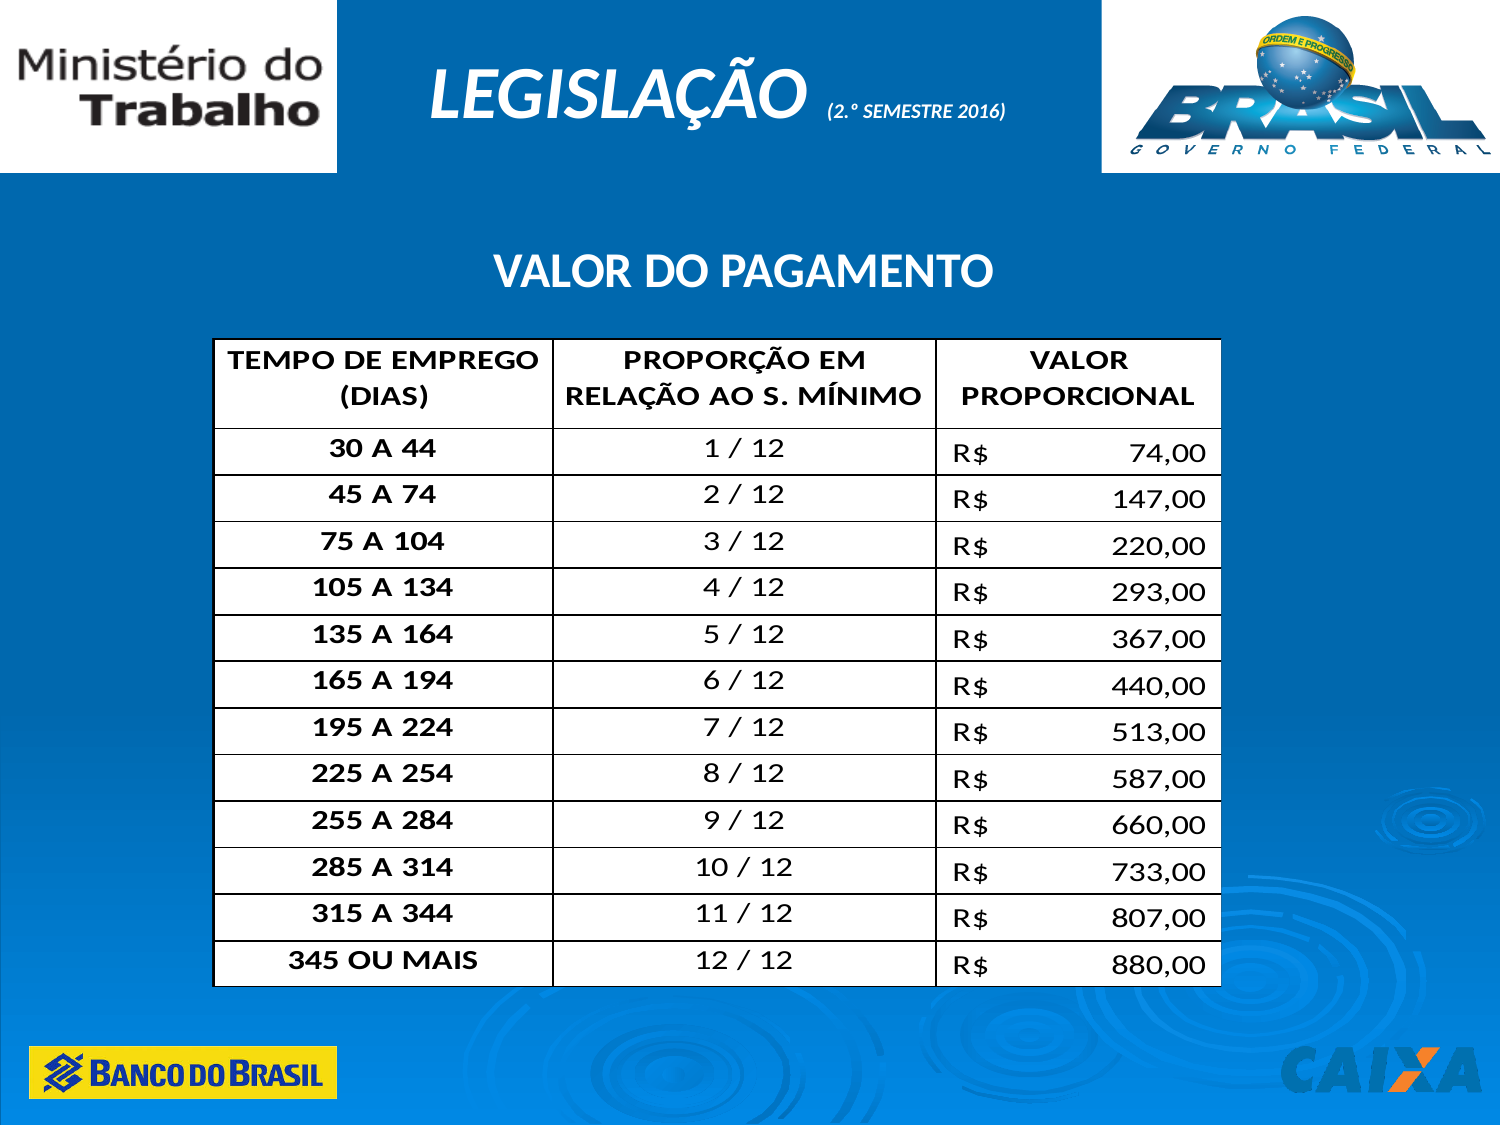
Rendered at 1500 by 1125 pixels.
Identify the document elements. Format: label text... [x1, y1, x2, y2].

picture [29, 1046, 337, 1099]
picture [1101, 0, 1500, 173]
text_box LEGISLAÇÃO (2.º SEMESTRE 2016) [351, 27, 1085, 143]
picture [0, 0, 337, 173]
picture [1281, 1046, 1482, 1093]
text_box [212, 337, 1224, 989]
text_box VALOR DO PAGAMENTO [466, 229, 1022, 305]
